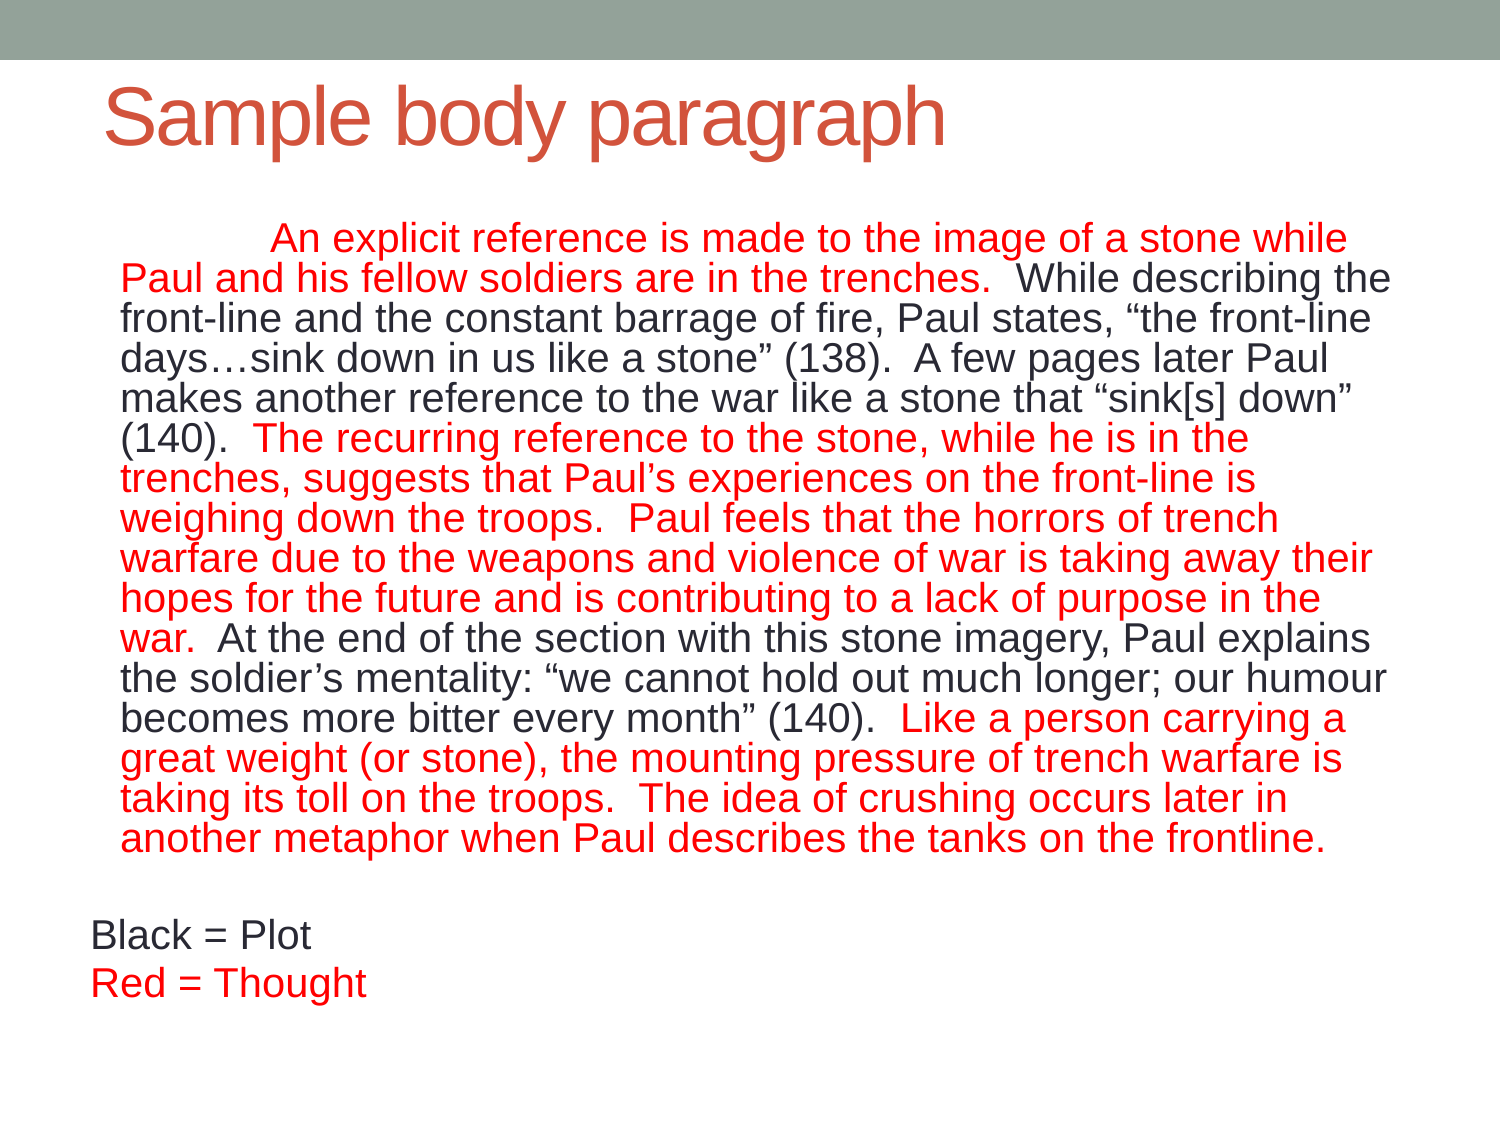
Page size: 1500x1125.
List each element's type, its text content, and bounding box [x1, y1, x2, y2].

list An explicit reference is made to the image of a stone while Paul and his fellow soldiers are in the trenches. While describing the front-line and the constant barrage of fire, Paul states, “the front-line days…sink down in us like a stone” (138). A few pages later Paul makes another reference to the war like a stone that “sink[s] down” (140). The recurring reference to the stone, while he is in the trenches, suggests that Paul’s experiences on the front-line is weighing down the troops. Paul feels that the horrors of trench warfare due to the weapons and violence of war is taking away their hopes for the future and is contributing to a lack of purpose in the war. At the end of the section with this stone imagery, Paul explains the soldier’s mentality: “we cannot hold out much longer; our humour becomes more bitter every month” (140). Like a person carrying a great weight (or stone), the mounting pressure of trench warfare is taking its toll on the troops. The idea of crushing occurs later in another metaphor when Paul describes the tanks on the frontline. Black = Plot Red = Thought [75, 212, 1425, 1125]
title Sample body paragraph [87, 50, 1438, 175]
